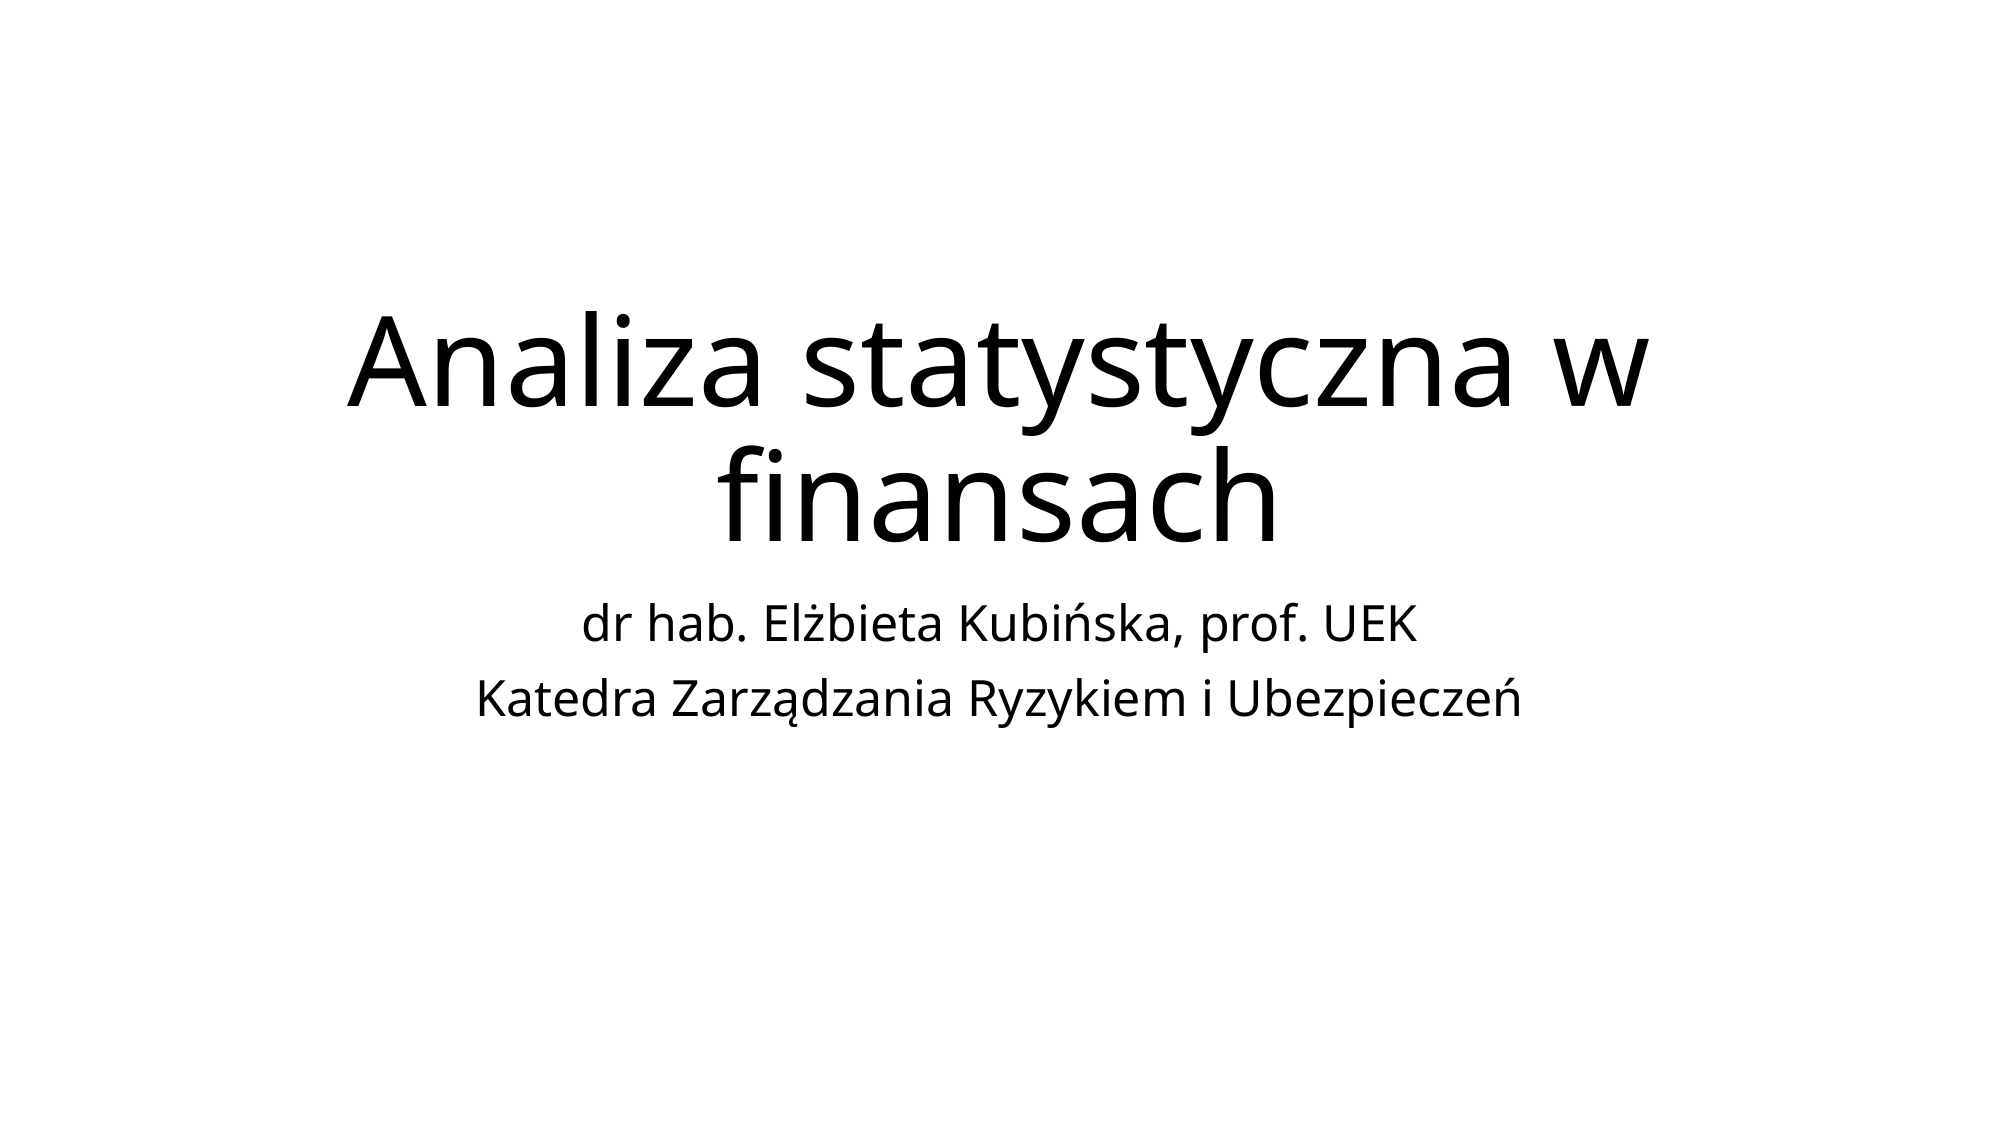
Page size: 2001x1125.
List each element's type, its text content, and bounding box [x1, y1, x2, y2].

subtitle dr hab. Elżbieta Kubińska, prof. UEK Katedra Zarządzania Ryzykiem i Ubezpieczeń [249, 590, 1750, 863]
title Analiza statystyczna w finansach [249, 184, 1750, 576]
